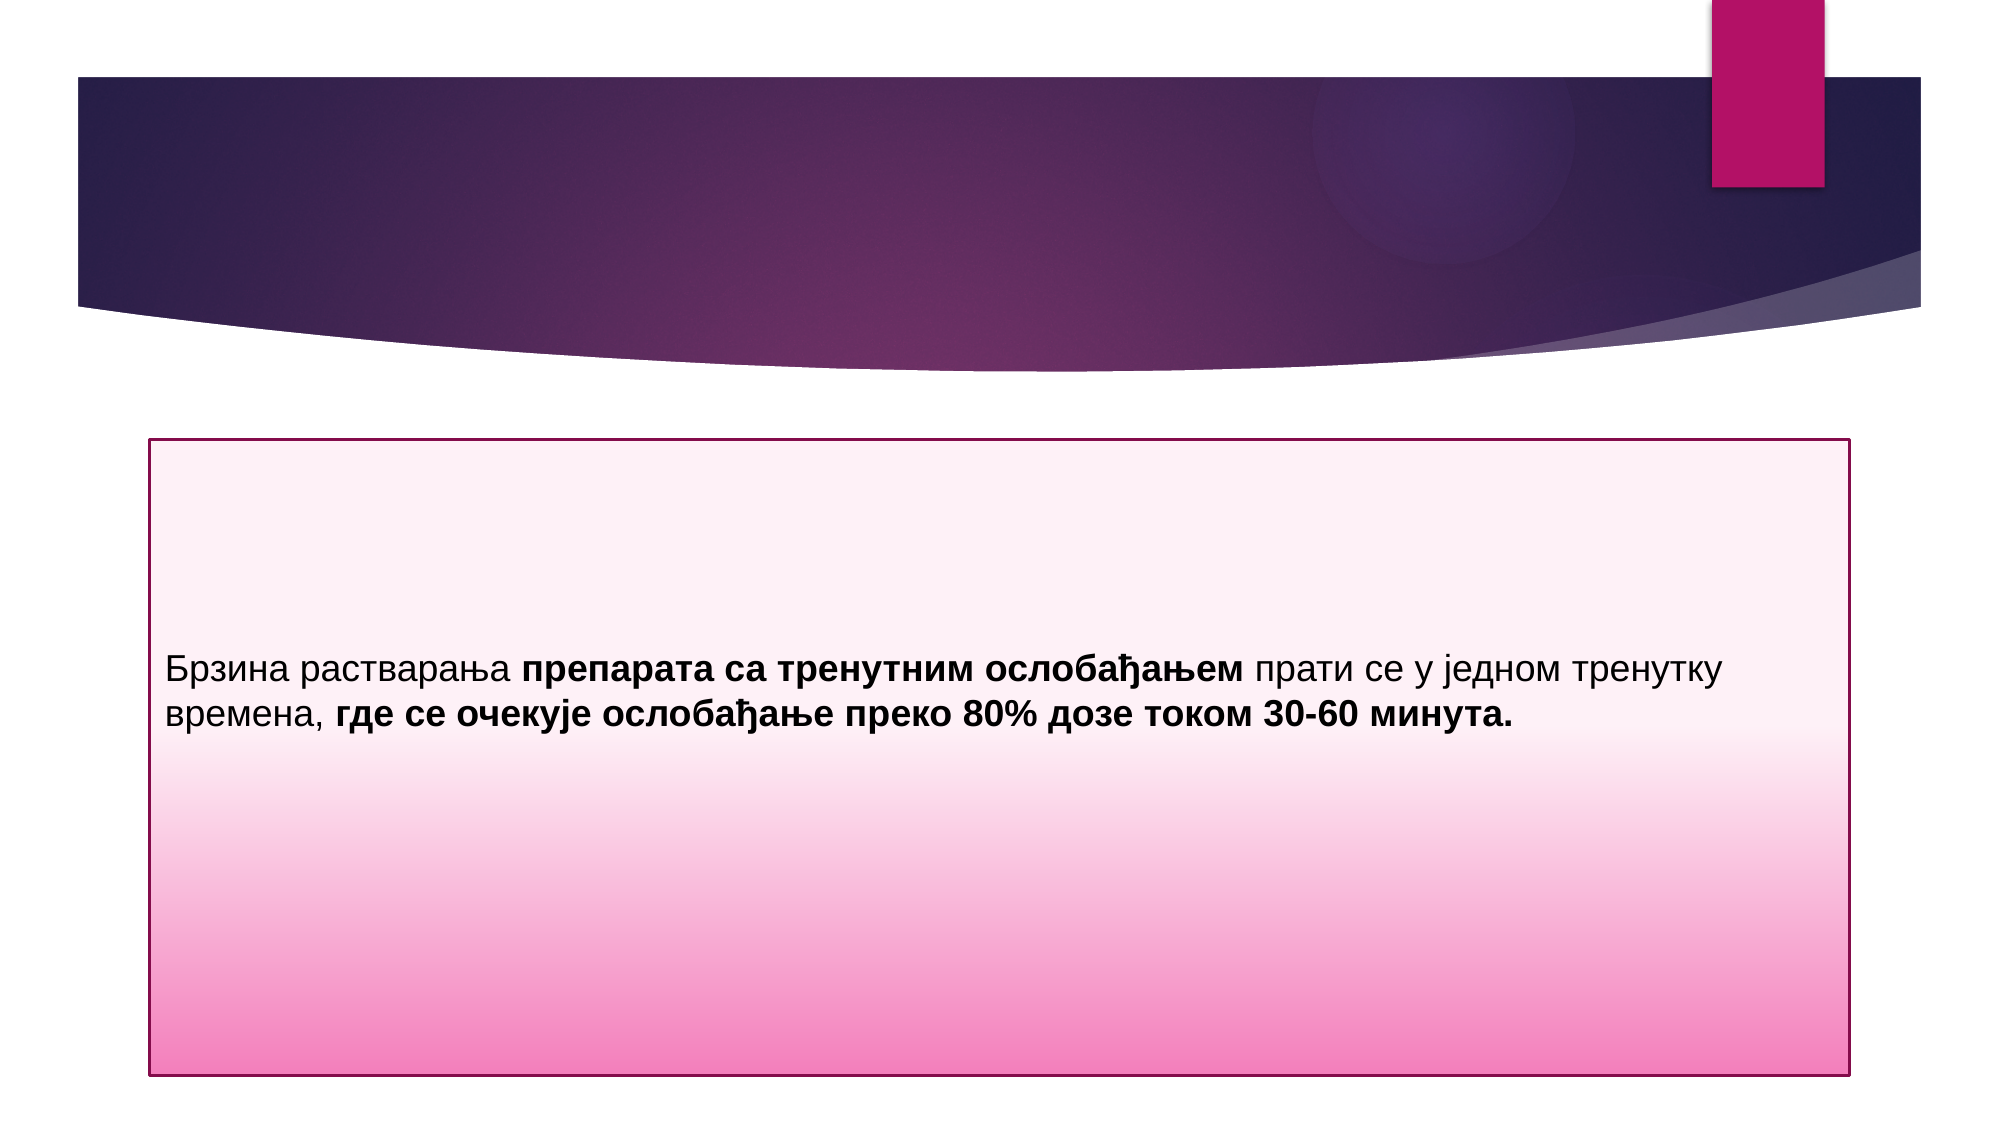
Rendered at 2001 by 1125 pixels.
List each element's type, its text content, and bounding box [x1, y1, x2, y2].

list Брзина растварања препарата са тренутним ослобађањем прати се у једном тренутку времена, где се очекује ослобађање преко 80% дозе током 30-60 минута. [148, 438, 1851, 1077]
